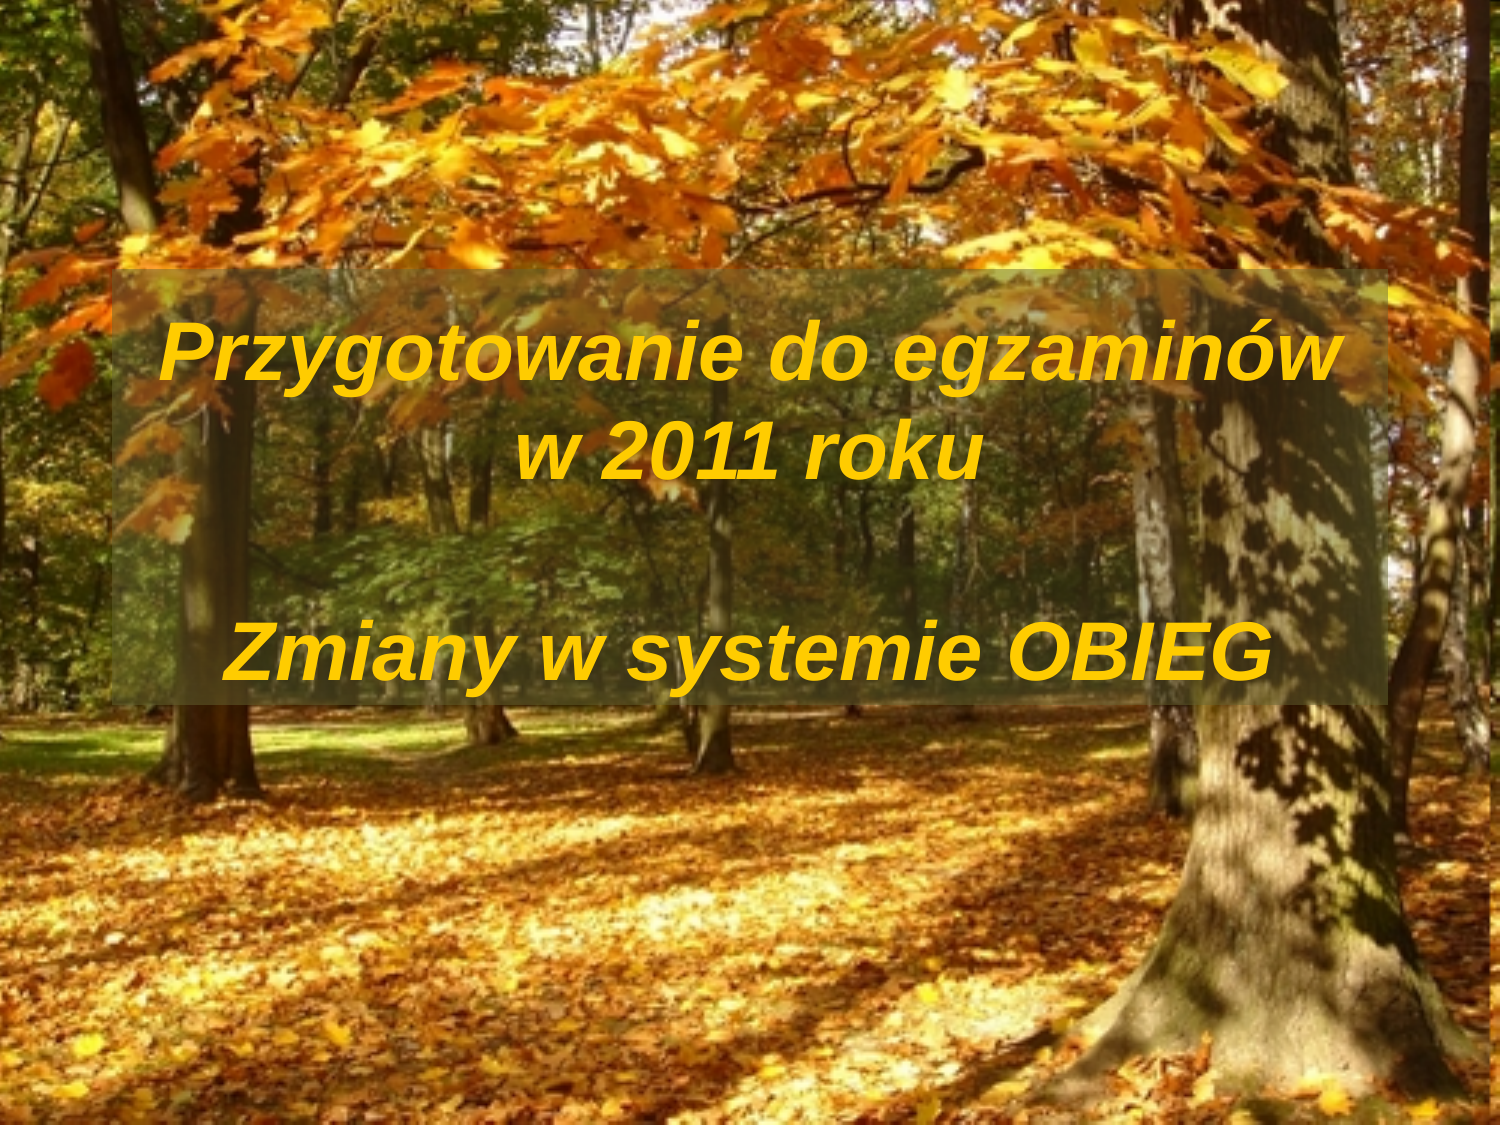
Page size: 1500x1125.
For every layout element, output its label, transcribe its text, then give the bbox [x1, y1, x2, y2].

title Przygotowanie do egzaminów w 2011 roku Zmiany w systemie OBIEG [112, 269, 1388, 705]
picture [0, 0, 1500, 1125]
